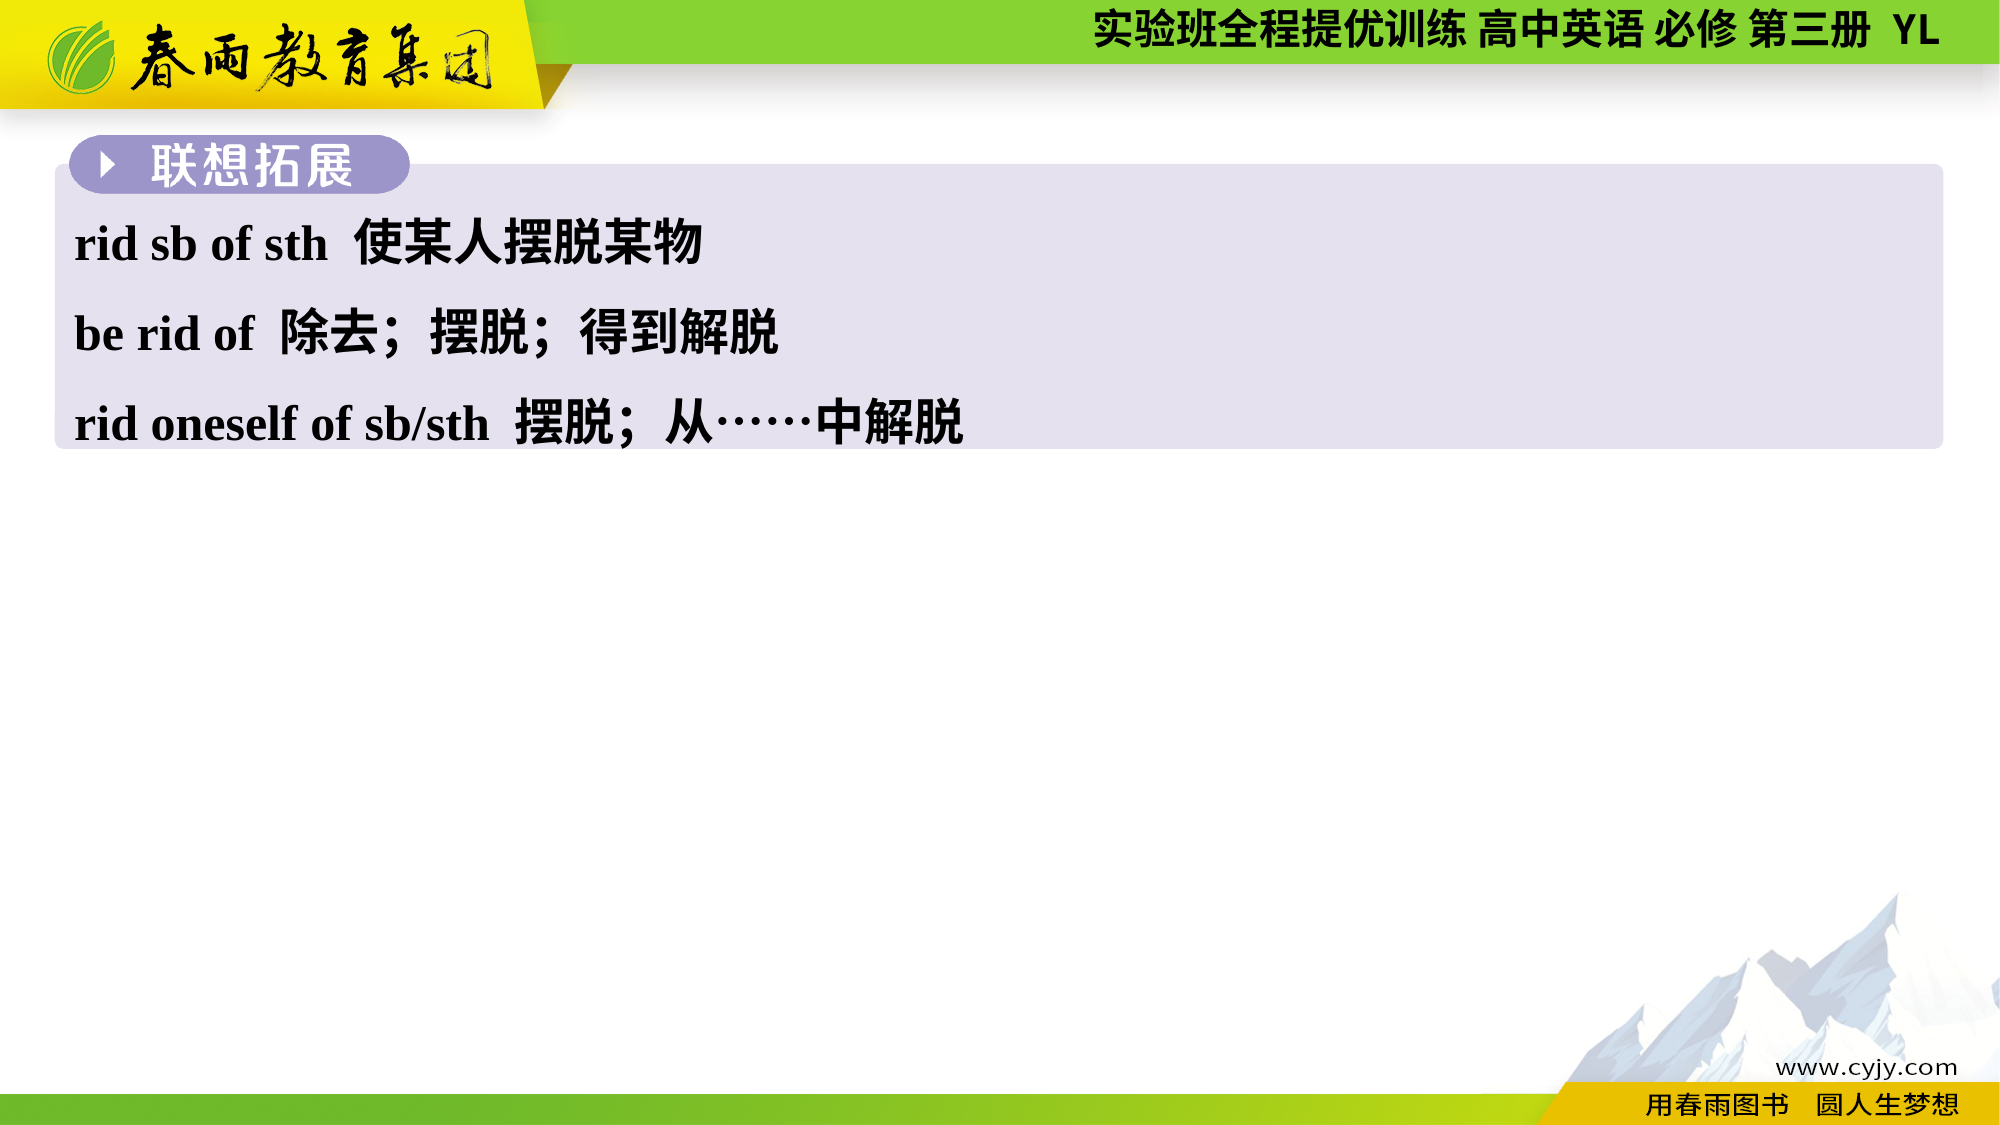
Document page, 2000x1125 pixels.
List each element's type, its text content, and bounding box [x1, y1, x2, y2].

picture [0, 0, 2000, 1125]
list rid sb of sth 使某人摆脱某物 be rid of 除去；摆脱；得到解脱 rid oneself of sb/sth 摆脱；从……中解脱 [59, 172, 1944, 449]
text_box [414, 163, 1944, 172]
text_box [54, 163, 64, 448]
